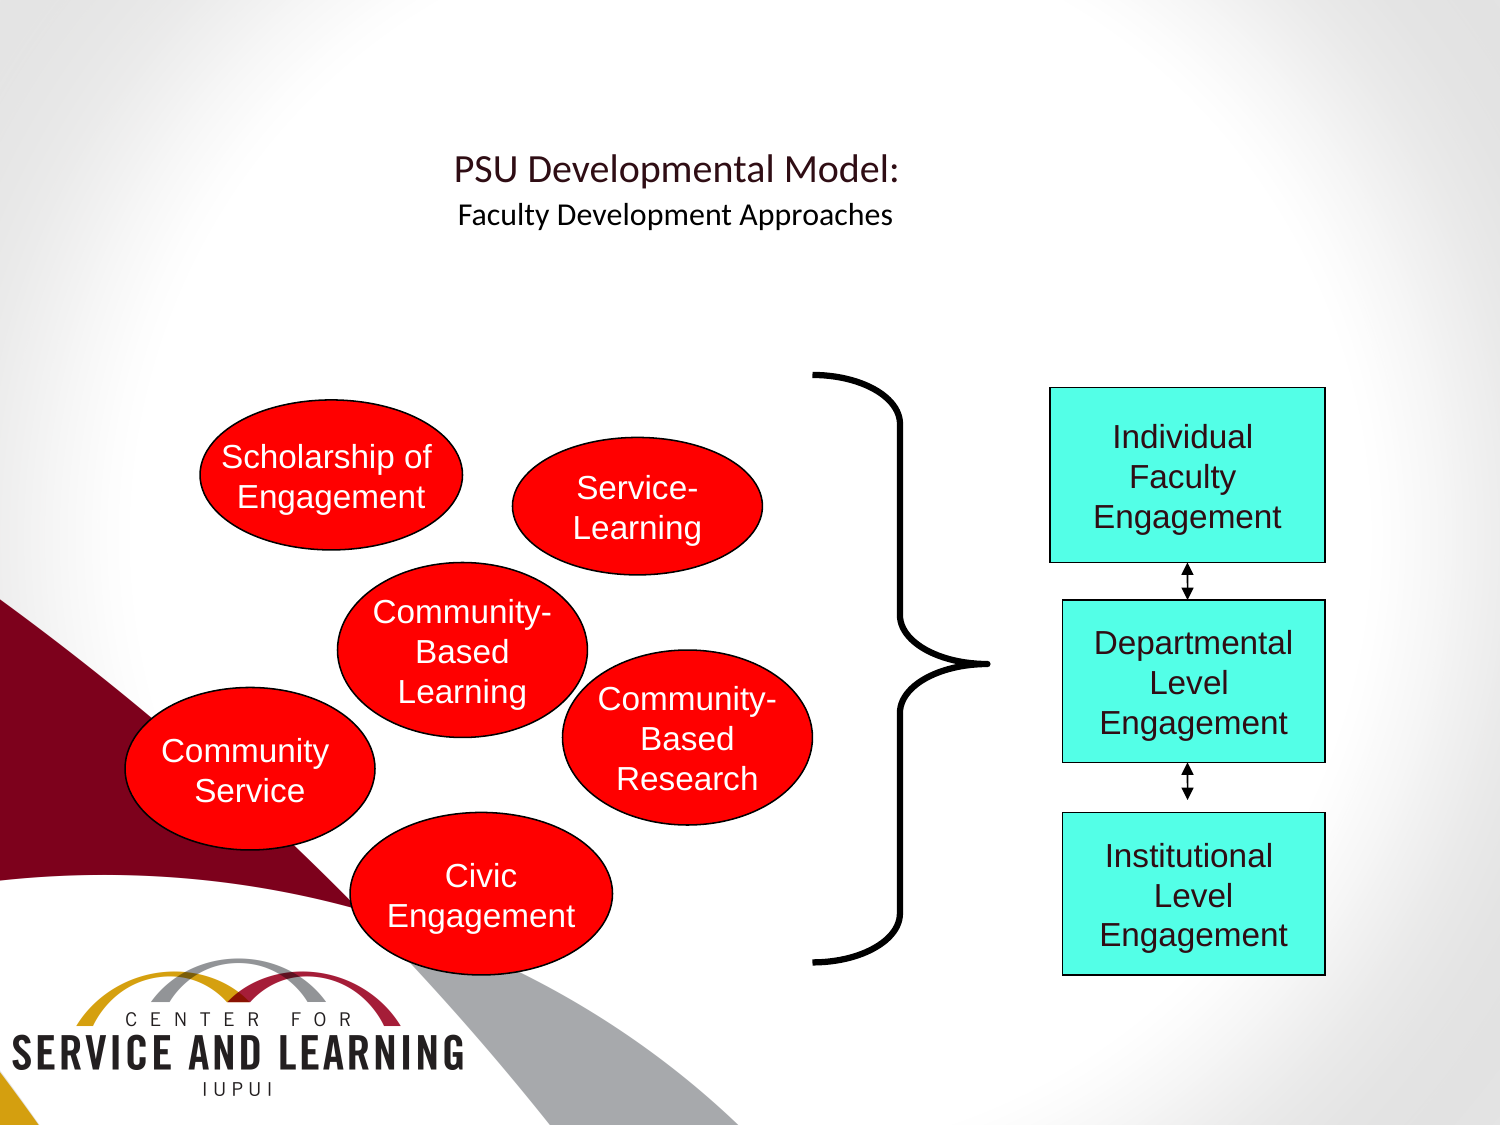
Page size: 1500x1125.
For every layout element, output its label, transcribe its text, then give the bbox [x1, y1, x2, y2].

title PSU Developmental Model: Faculty Development Approaches [125, 144, 1230, 245]
list [75, 262, 1463, 1075]
picture [0, 0, 1500, 1125]
text_box [812, 374, 988, 963]
